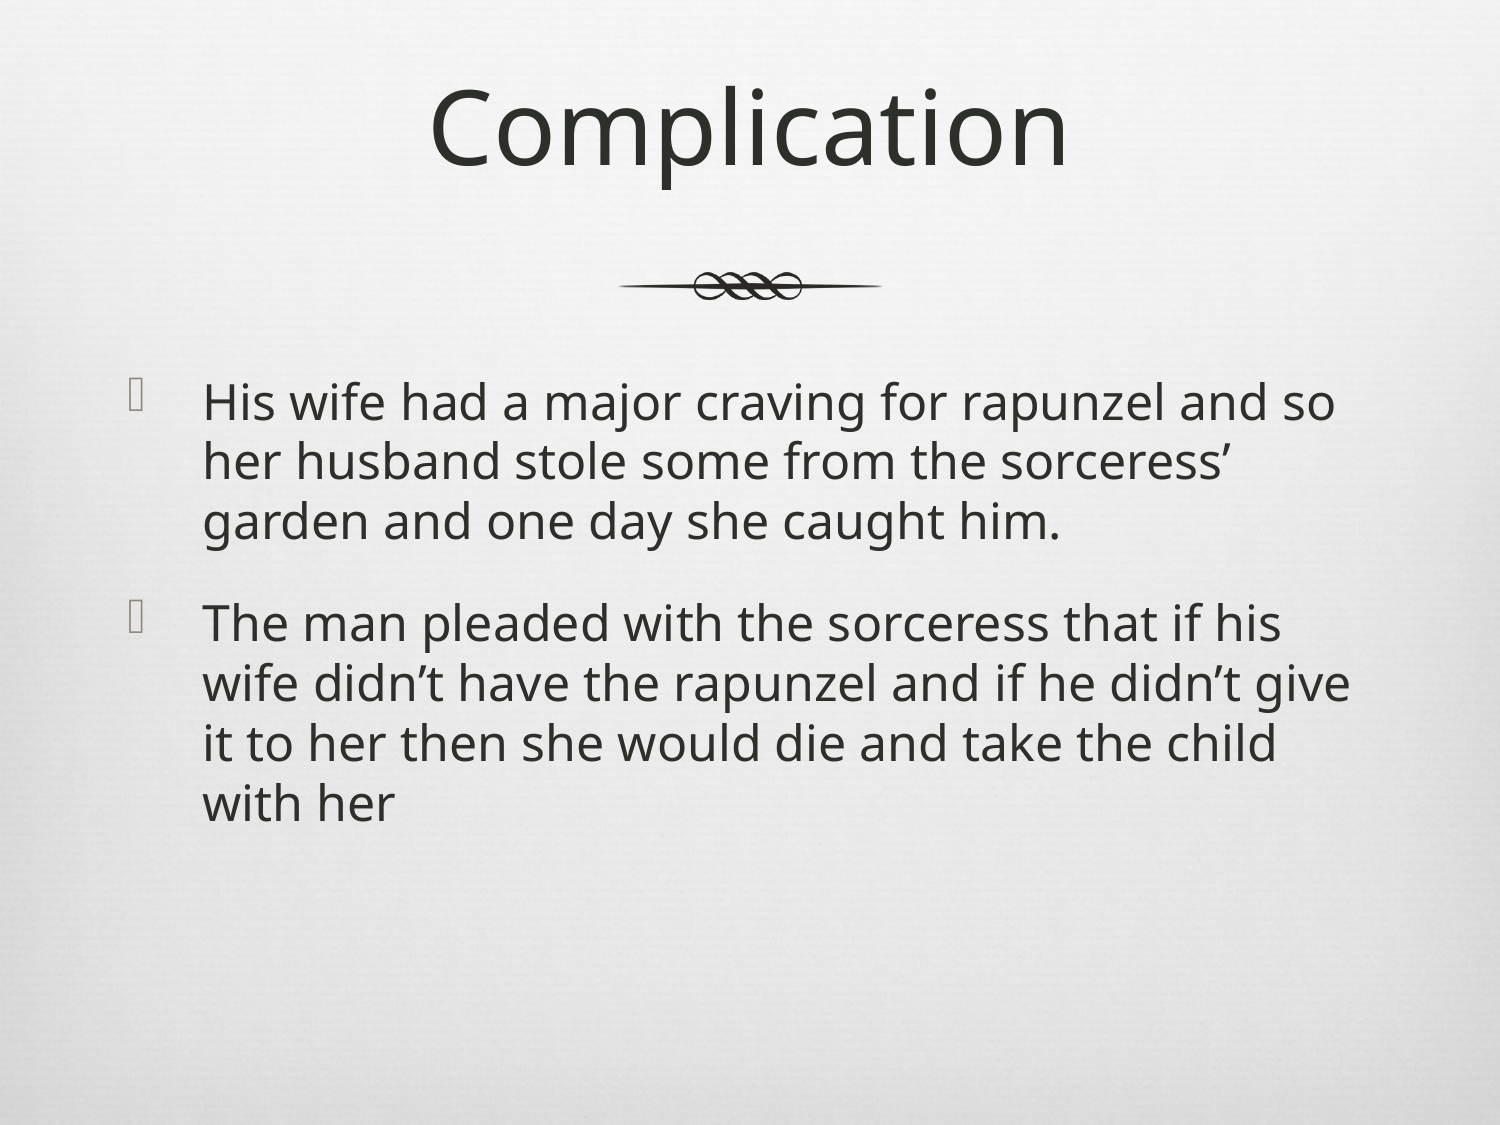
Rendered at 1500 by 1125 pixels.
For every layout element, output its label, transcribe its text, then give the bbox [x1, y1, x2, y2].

list His wife had a major craving for rapunzel and so her husband stole some from the sorceress’ garden and one day she caught him. The man pleaded with the sorceress that if his wife didn’t have the rapunzel and if he didn’t give it to her then she would die and take the child with her [112, 362, 1388, 963]
title Complication [112, 11, 1388, 236]
picture [615, 272, 885, 300]
